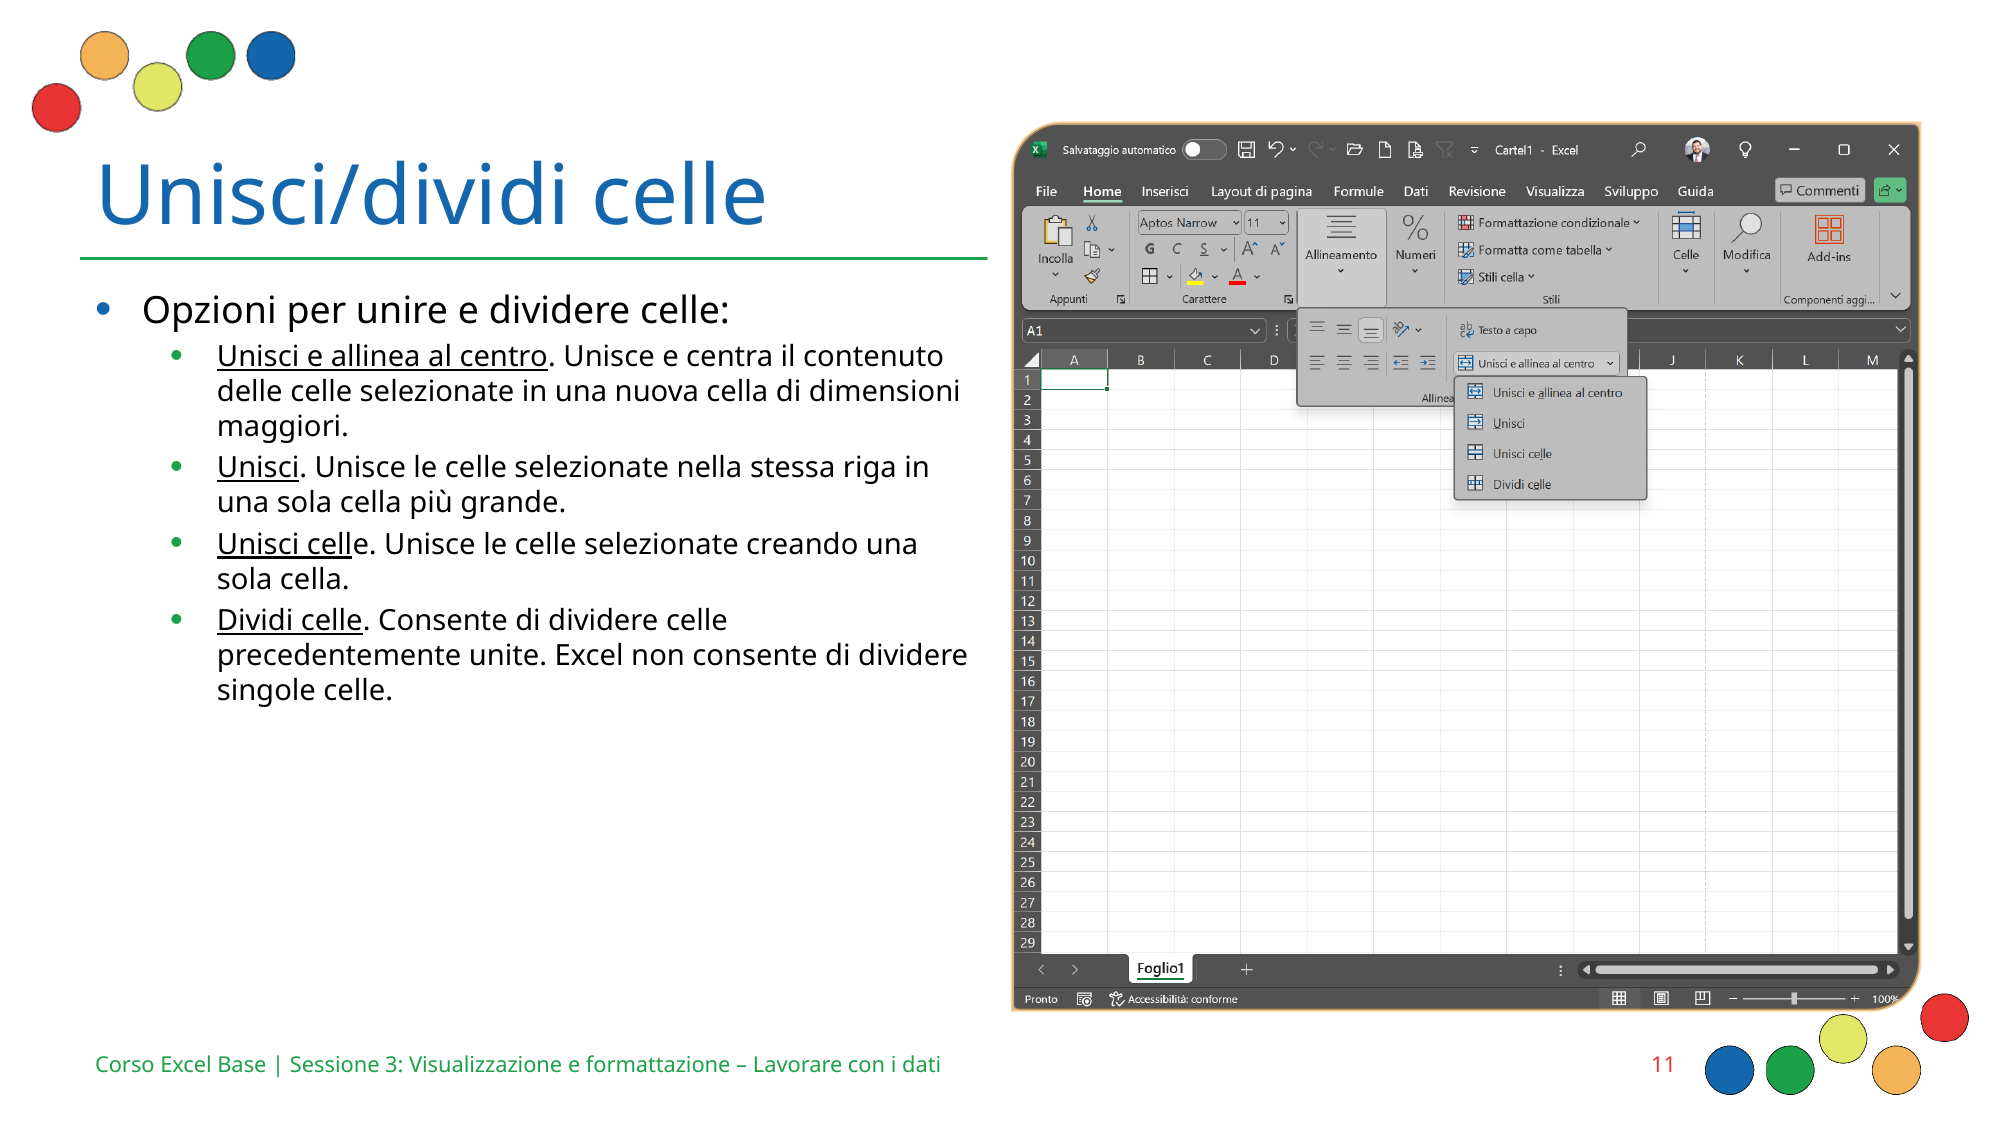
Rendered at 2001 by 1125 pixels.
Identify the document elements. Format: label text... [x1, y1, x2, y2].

title Unisci/dividi celle [80, 123, 988, 259]
picture [29, 30, 295, 135]
list Opzioni per unire e dividere celle: Unisci e allinea al centro. Unisce e centra il contenuto delle celle selezionate in una nuova cella di dimensioni maggiori. Unisci. Unisce le celle selezionate nella stessa riga in una sola cella più grande. Unisci celle. Unisce le celle selezionate creando una sola cella. Dividi celle. Consente di dividere celle precedentemente unite. Excel non consente di dividere singole celle. [80, 278, 988, 1011]
footer Corso Excel Base | Sessione 3: Visualizzazione e formattazione – Lavorare con i dati [80, 1035, 1571, 1096]
slide_number 11 [1583, 1035, 1692, 1096]
picture [1012, 122, 1971, 1096]
